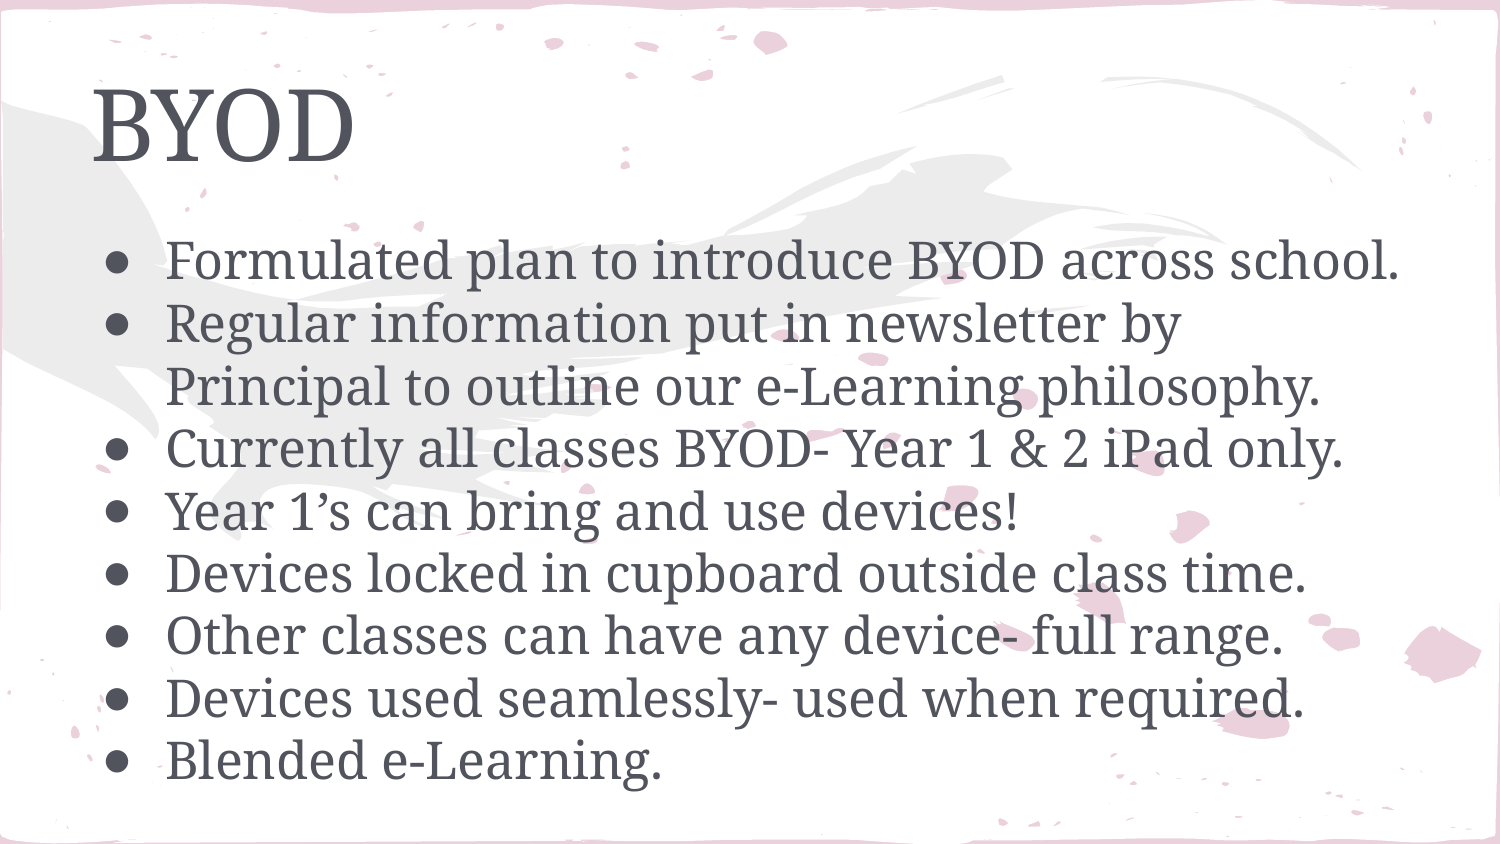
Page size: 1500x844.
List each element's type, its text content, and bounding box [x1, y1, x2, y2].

title BYOD [75, 25, 1425, 197]
list Formulated plan to introduce BYOD across school. Regular information put in newsletter by Principal to outline our e-Learning philosophy. Currently all classes BYOD- Year 1 & 2 iPad only. Year 1’s can bring and use devices! Devices locked in cupboard outside class time. Other classes can have any device- full range. Devices used seamlessly- used when required. Blended e-Learning. [75, 212, 1425, 808]
